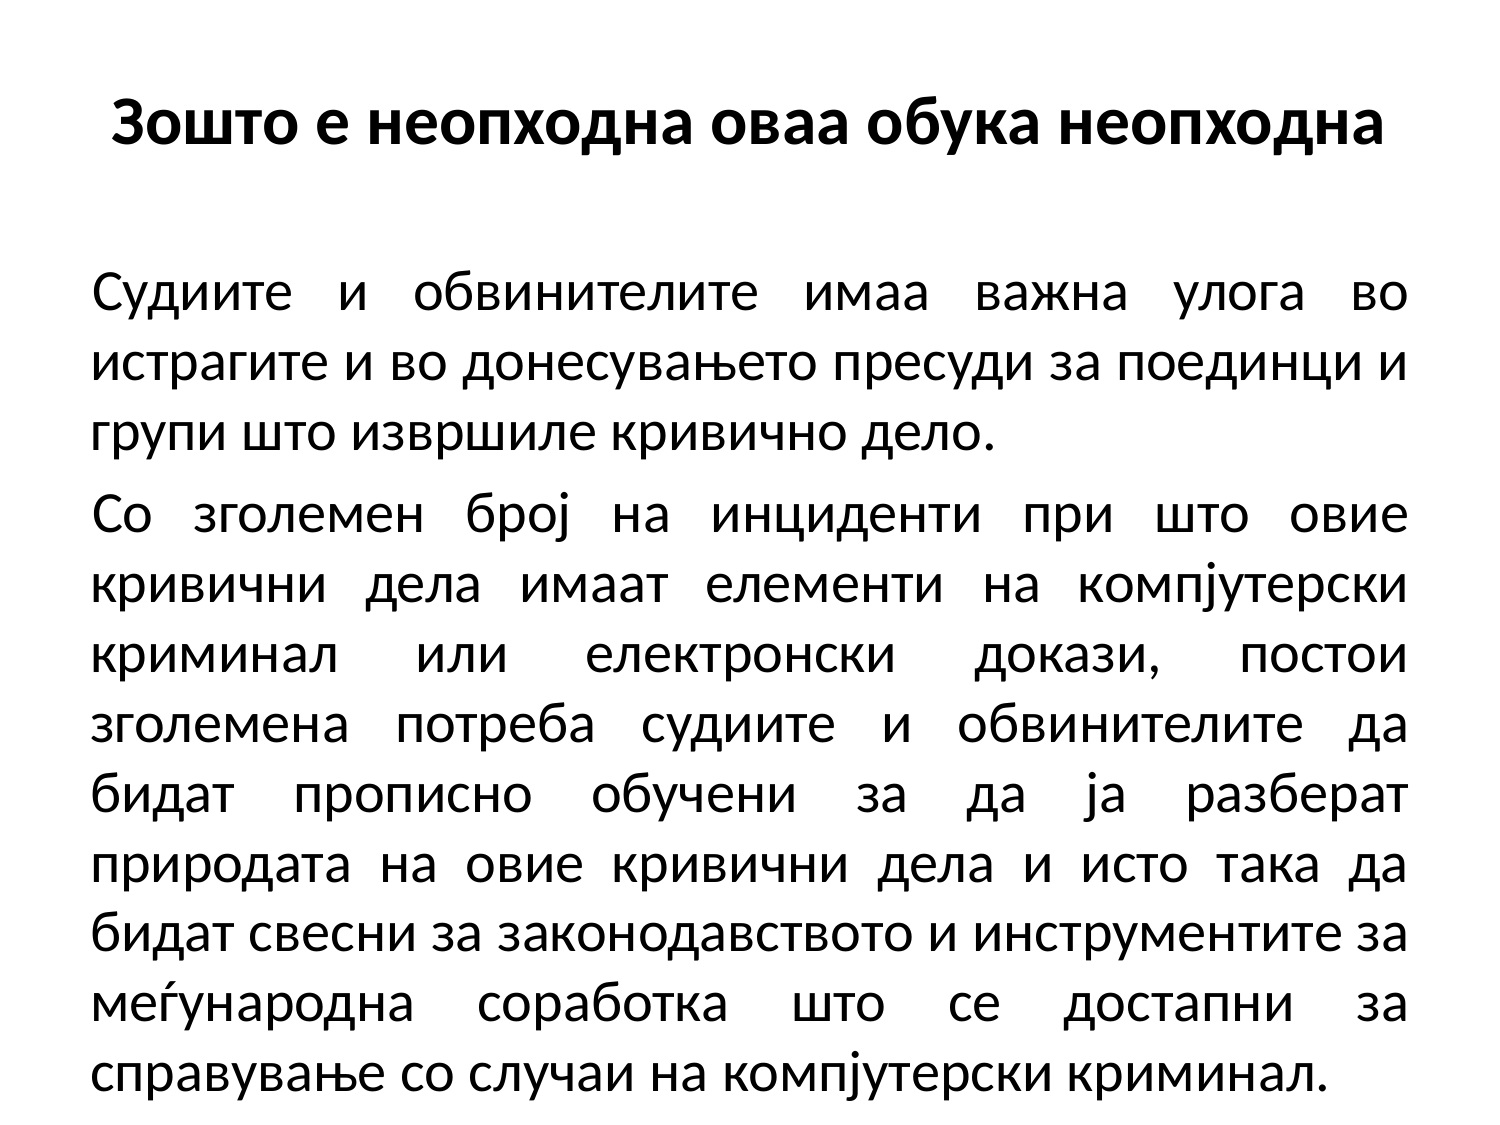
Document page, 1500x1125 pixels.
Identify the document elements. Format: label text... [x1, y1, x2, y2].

title Зошто е неопходна оваа обука неопходна [75, 45, 1425, 190]
list Судиите и обвинителите имаа важна улога во истрагите и во донесувањето пресуди за поединци и групи што извршиле кривично дело. Со зголемен број на инциденти при што овие кривични дела имаат елементи на компјутерски криминал или електронски докази, постои зголемена потреба судиите и обвинителите да бидат прописно обучени за да ја разберат природата на овие кривични дела и исто така да бидат свесни за законодавството и инструментите за меѓународна соработка што се достапни за справување со случаи на компјутерски криминал. [75, 244, 1425, 1047]
